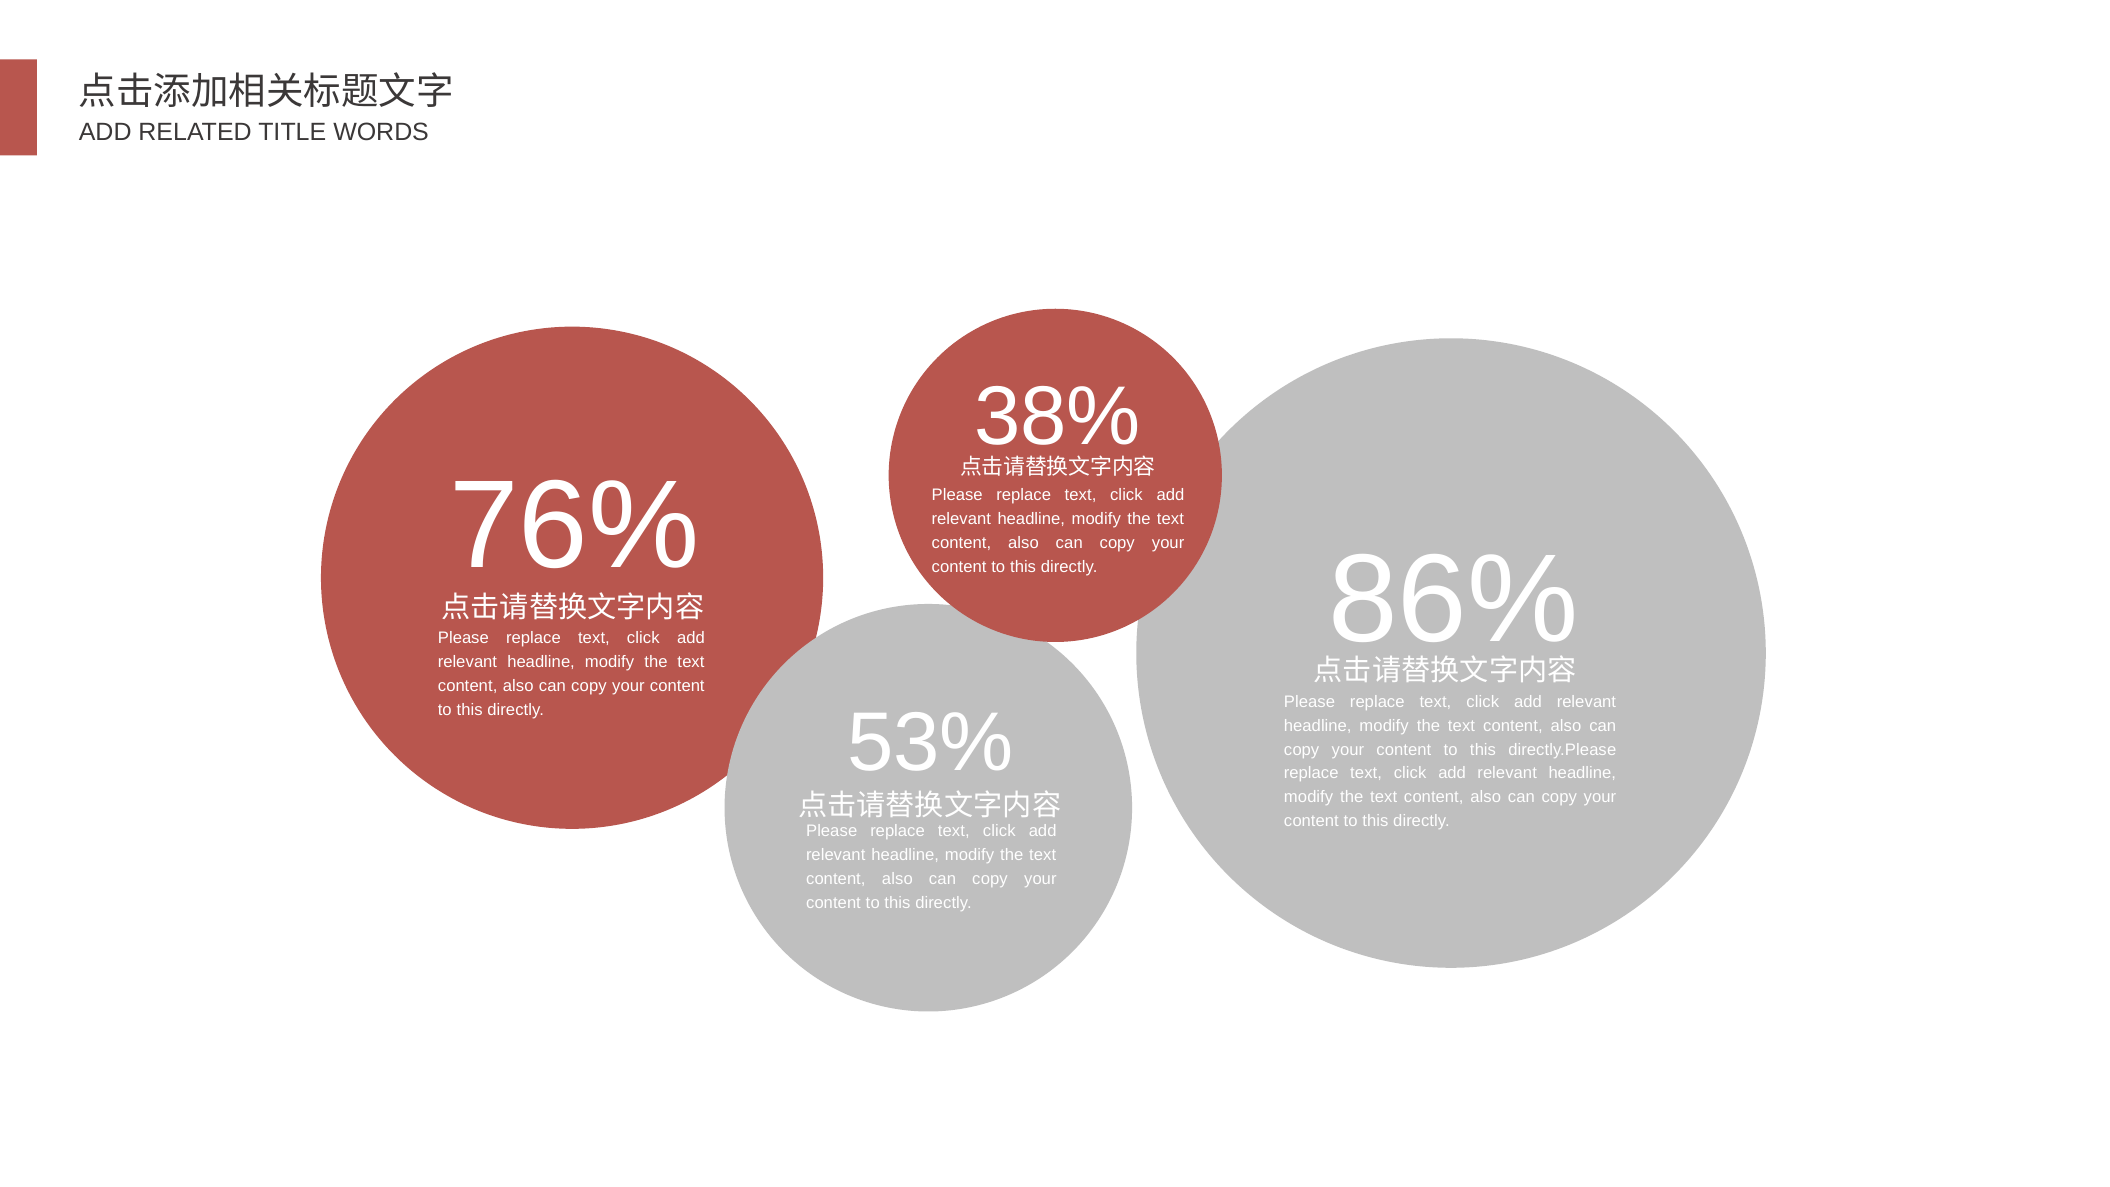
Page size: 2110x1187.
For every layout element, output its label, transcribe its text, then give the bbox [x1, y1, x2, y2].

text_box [724, 603, 1133, 1012]
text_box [888, 308, 1222, 642]
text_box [320, 326, 824, 829]
text_box 点击添加相关标题文字 [62, 59, 470, 121]
text_box ADD RELATED TITLE WORDS [62, 107, 446, 154]
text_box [1136, 338, 1766, 968]
